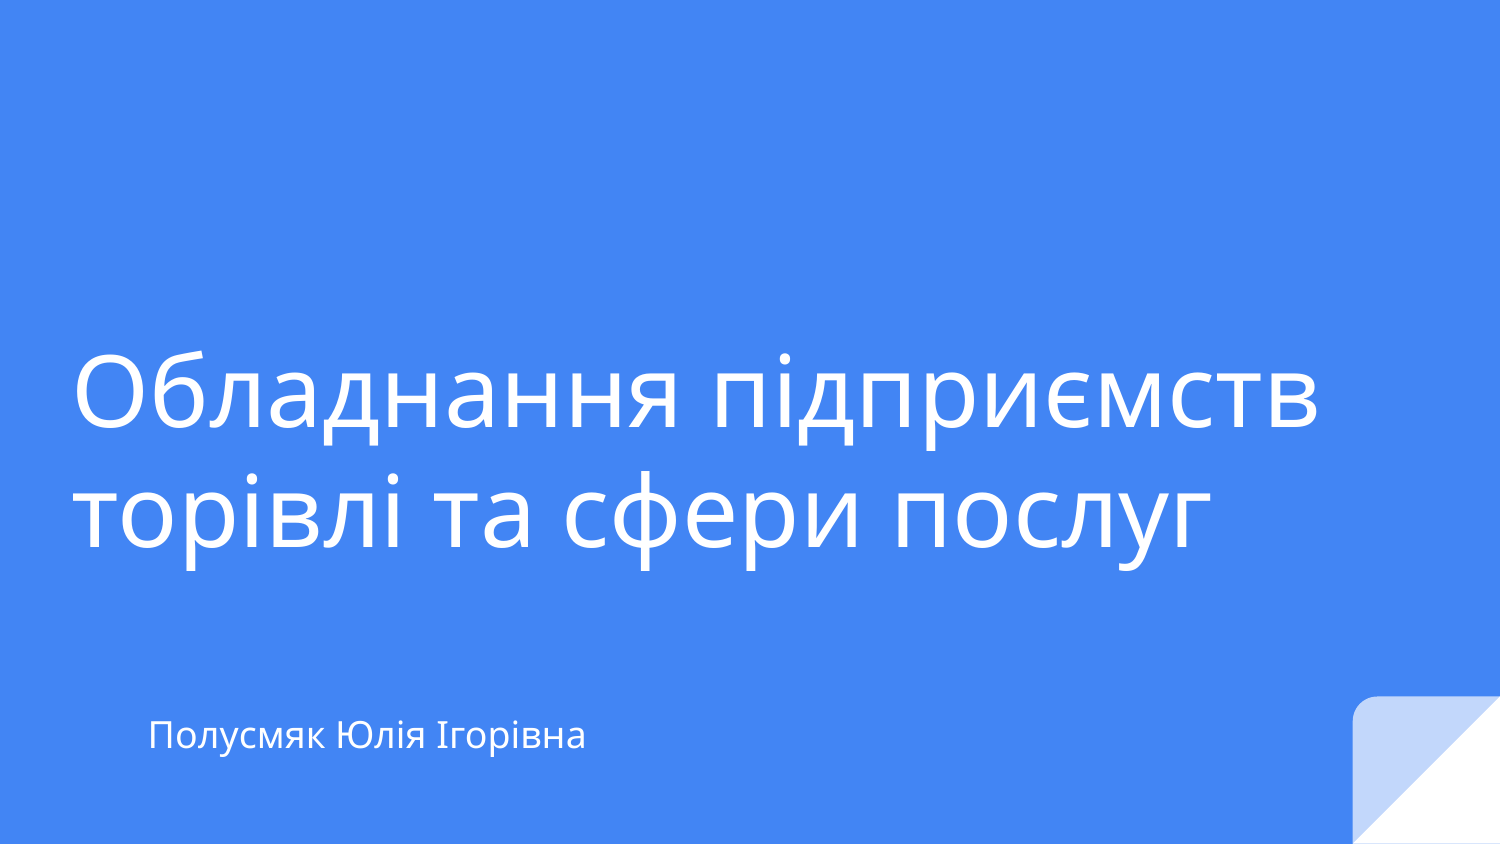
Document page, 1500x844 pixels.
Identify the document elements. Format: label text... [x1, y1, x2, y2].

subtitle Полусмяк Юлія Ігорівна [132, 696, 932, 827]
title Обладнання підприємств торівлі та сфери послуг [56, 91, 1404, 583]
